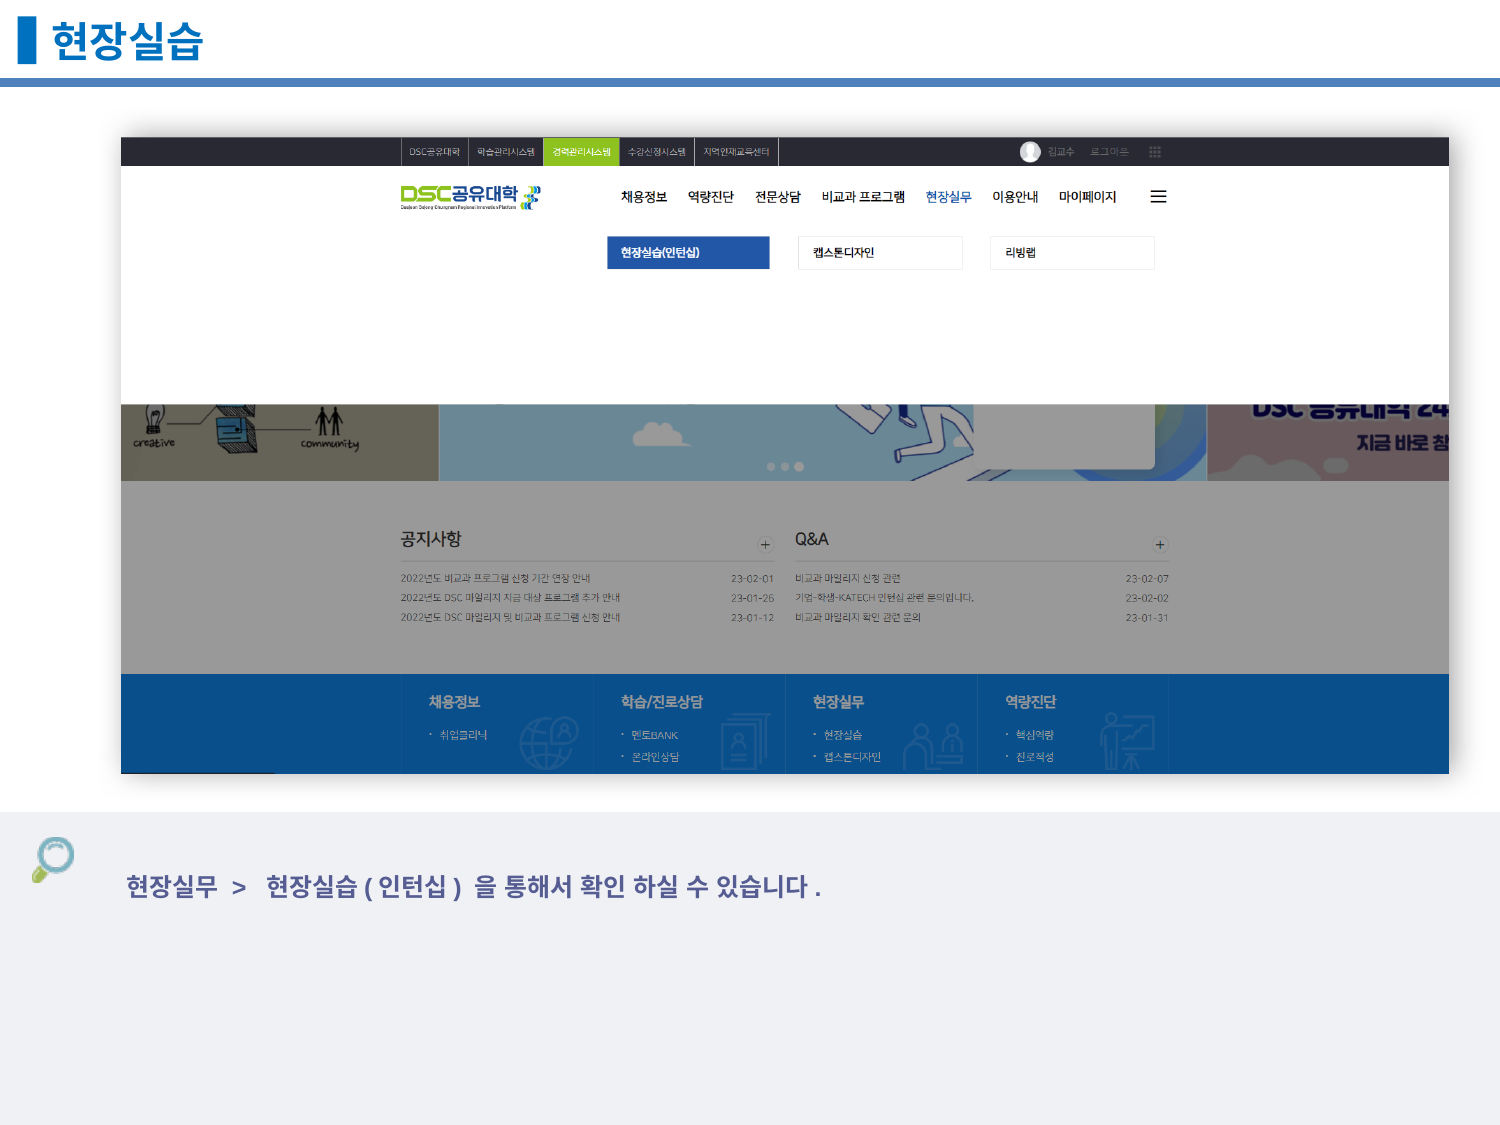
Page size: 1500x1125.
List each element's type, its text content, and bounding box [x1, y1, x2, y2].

text_box 현장실습 [36, 12, 1140, 68]
picture [121, 136, 1450, 774]
text_box [16, 14, 36, 66]
text_box [0, 812, 1500, 1125]
text_box 현장실무 > 현장실습(인턴십) 을 통해서 확인 하실 수 있습니다. [112, 864, 1223, 909]
picture [32, 837, 75, 883]
